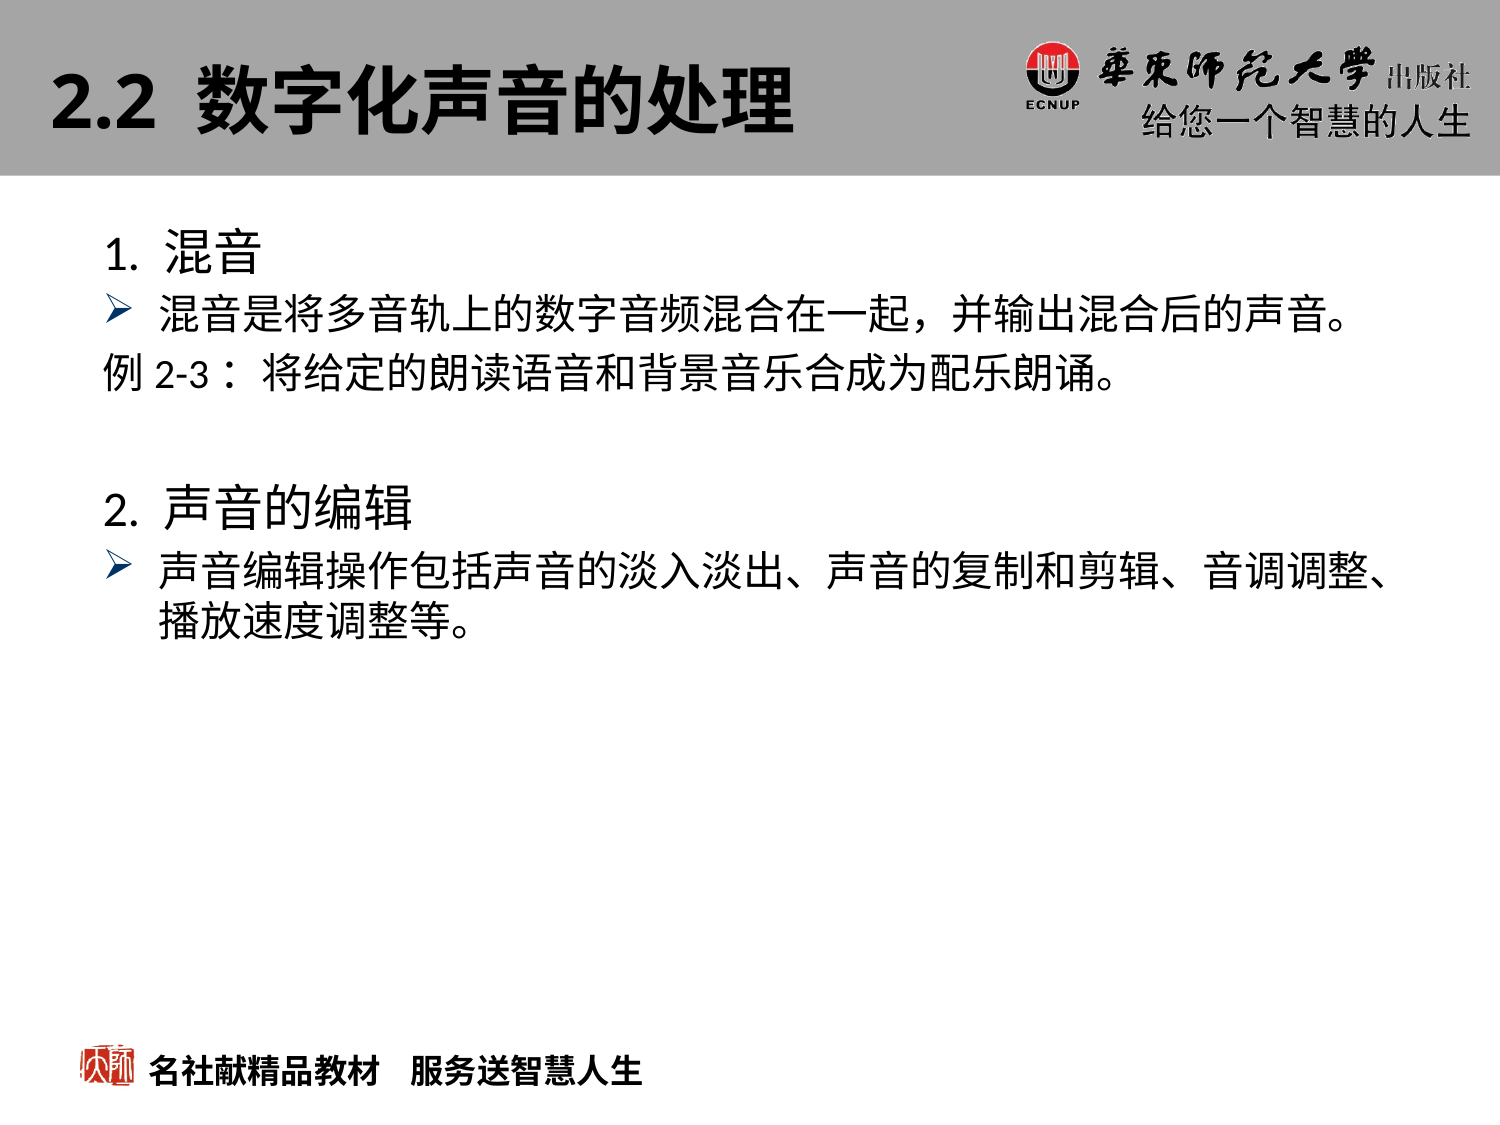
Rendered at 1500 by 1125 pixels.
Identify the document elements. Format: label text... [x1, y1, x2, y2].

list 1. 混音 混音是将多音轨上的数字音频混合在一起，并输出混合后的声音。 例2-3：将给定的朗读语音和背景音乐合成为配乐朗诵。 2. 声音的编辑 声音编辑操作包括声音的淡入淡出、声音的复制和剪辑、音调调整、播放速度调整等。 [87, 212, 1432, 1050]
picture [1009, 35, 1500, 153]
title 2.2 数字化声音的处理 [35, 58, 1198, 139]
picture [70, 1042, 138, 1090]
